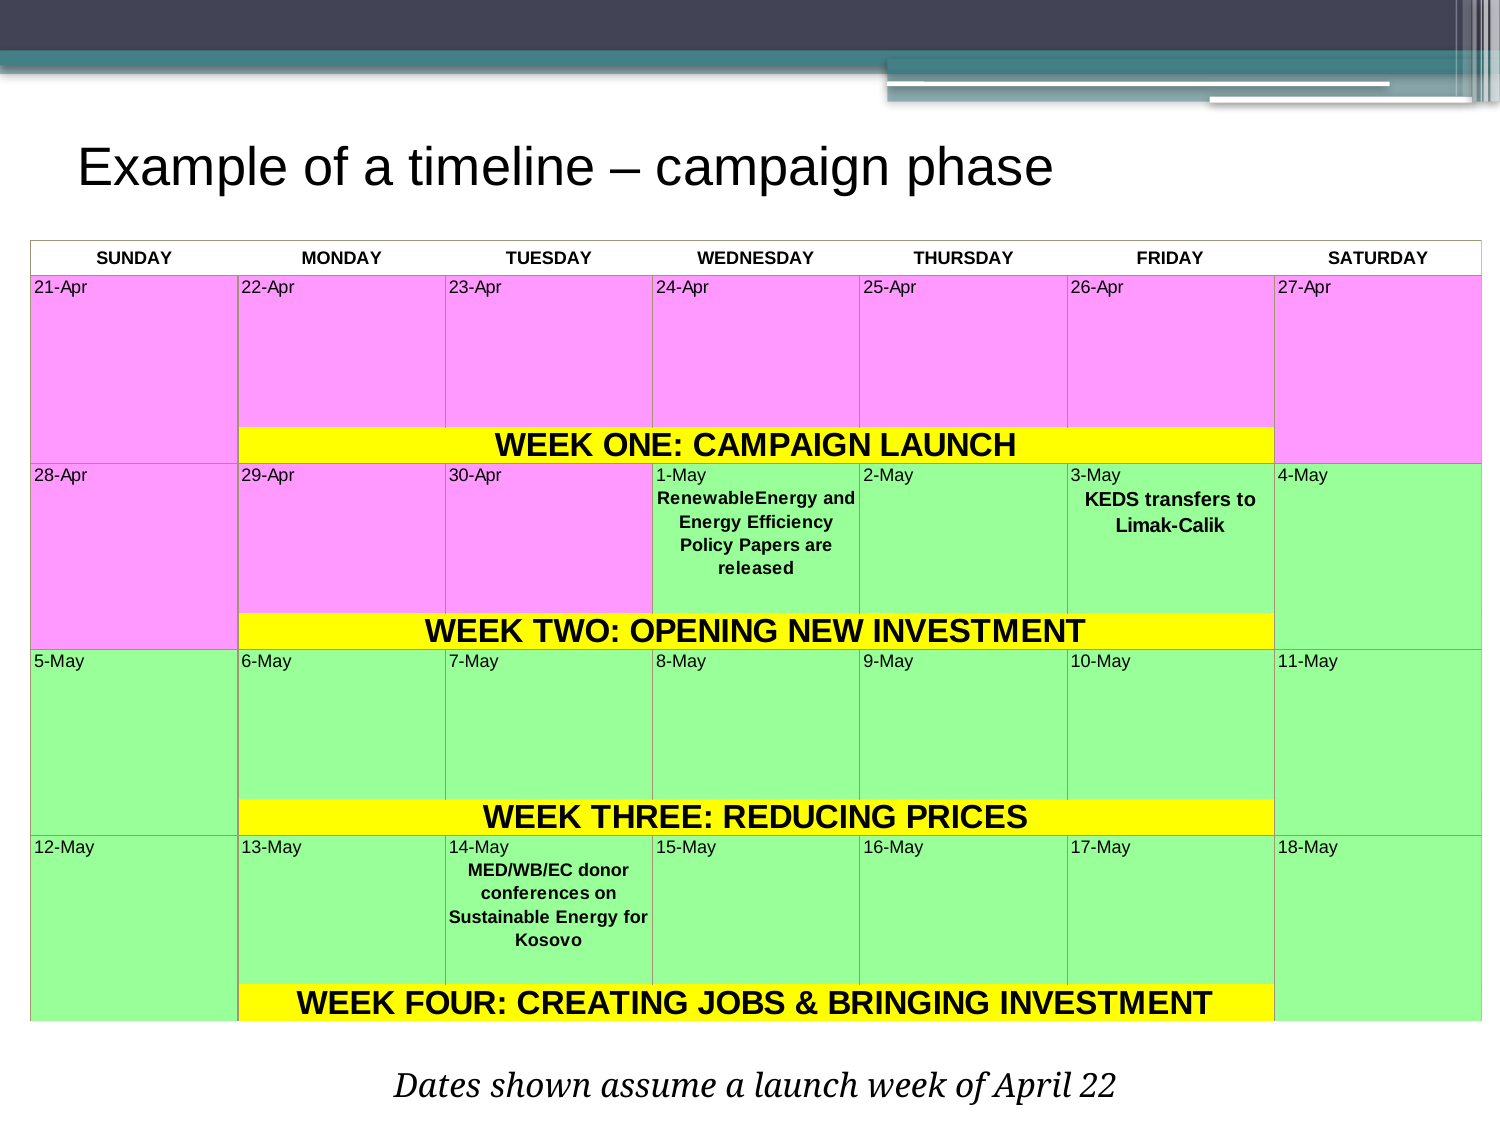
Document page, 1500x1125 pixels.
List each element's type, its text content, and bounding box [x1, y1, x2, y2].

text_box Example of a timeline – campaign phase [62, 123, 1313, 204]
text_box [29, 239, 1483, 1023]
text_box Dates shown assume a launch week of April 22 [299, 1056, 1213, 1112]
